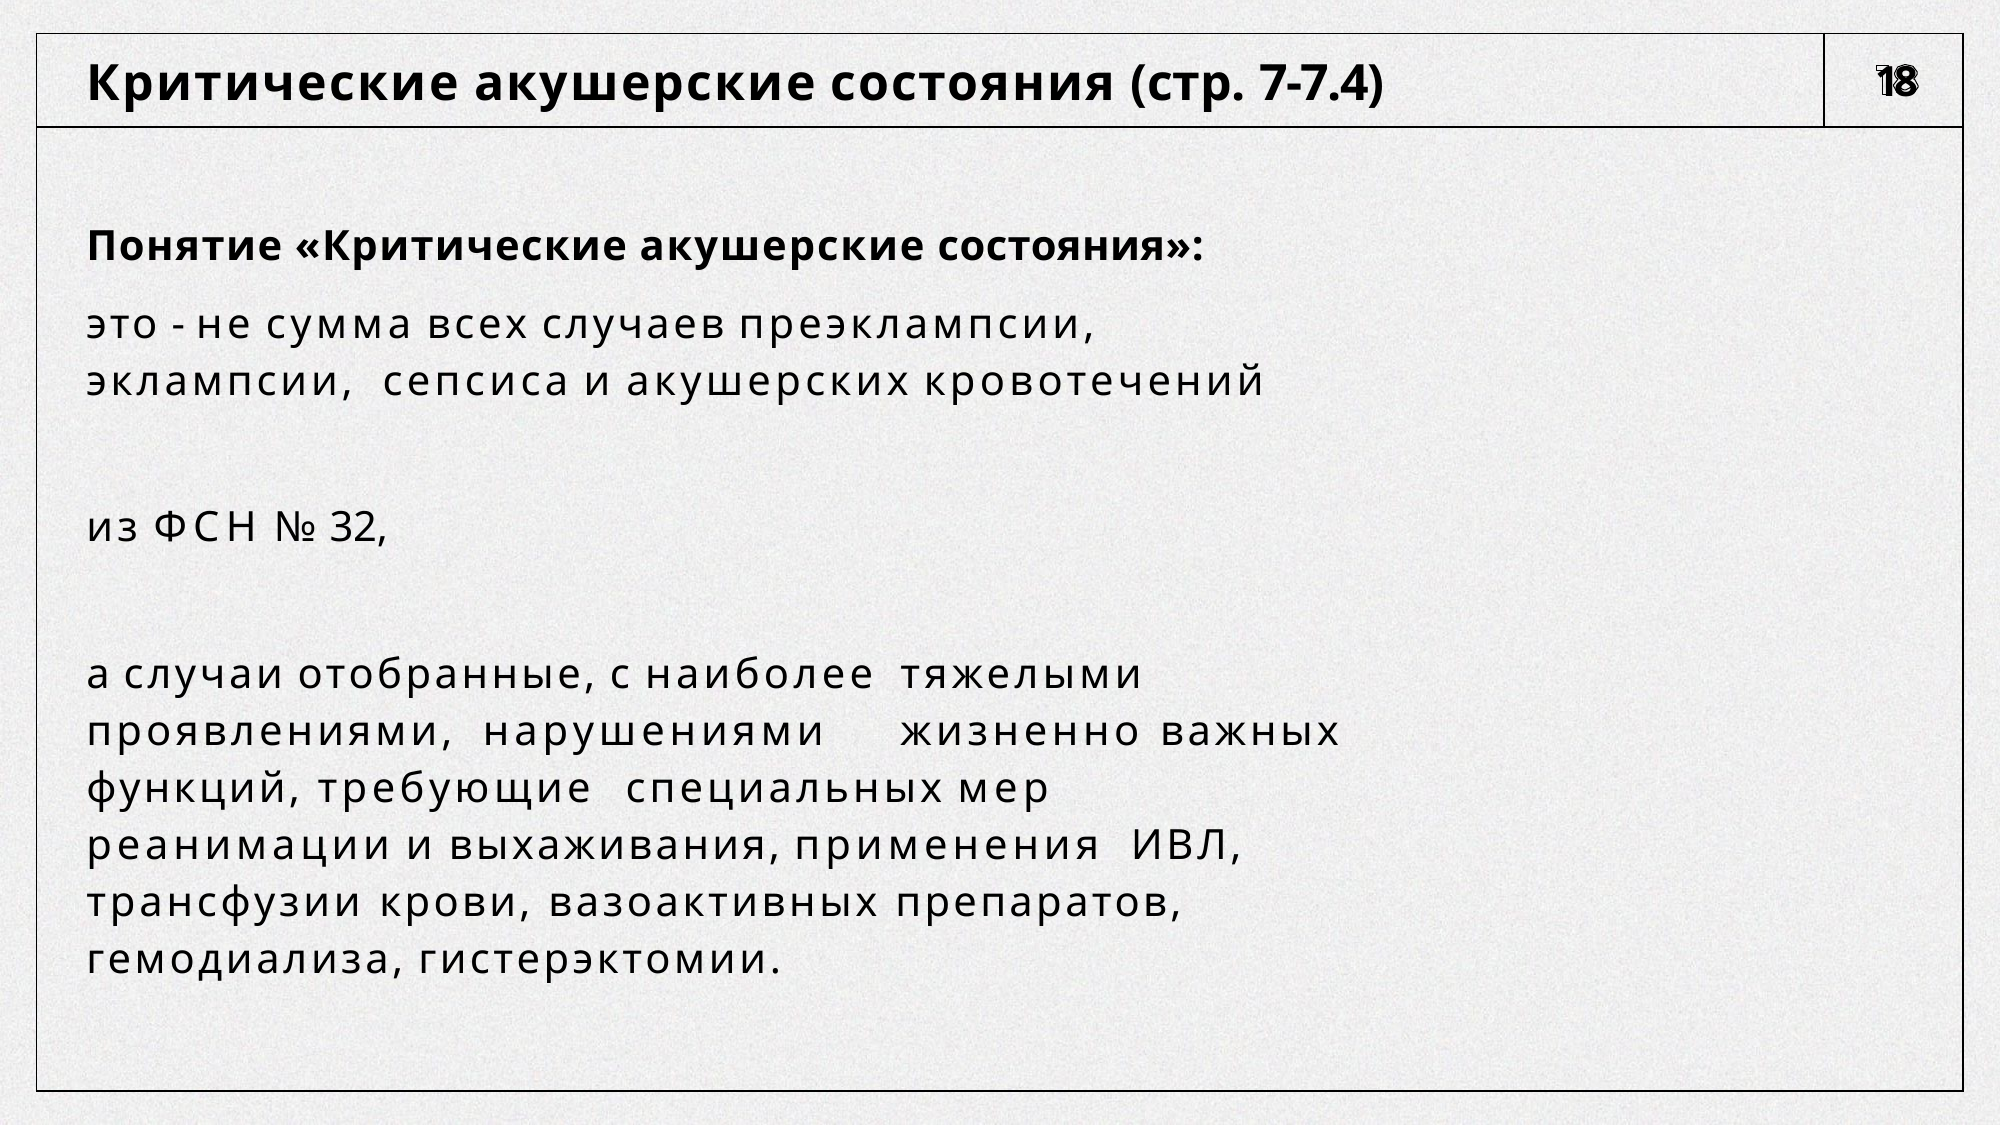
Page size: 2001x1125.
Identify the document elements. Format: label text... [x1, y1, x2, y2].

text_box [1876, 65, 1889, 95]
table_cell Понятие «Критические акушерские состояния»: это - не сумма всех случаев преэклампсии, эклампсии, сепсиса и акушерских кровотечений из ФСН № 32, а случаи отобранные, с наиболее тяжелыми проявлениями, нарушениями жизненно важных функций, требующие специальных мер реанимации и выхаживания, применения ИВЛ, трансфузии крови, вазоактивных препаратов, гемодиализа, гистерэктомии. [37, 128, 1962, 1090]
text_box [1893, 64, 1919, 95]
table_header 18 [1825, 34, 1962, 126]
table_header Критические акушерские состояния (стр. 7-7.4) [37, 34, 1823, 126]
picture [0, 0, 2000, 1125]
